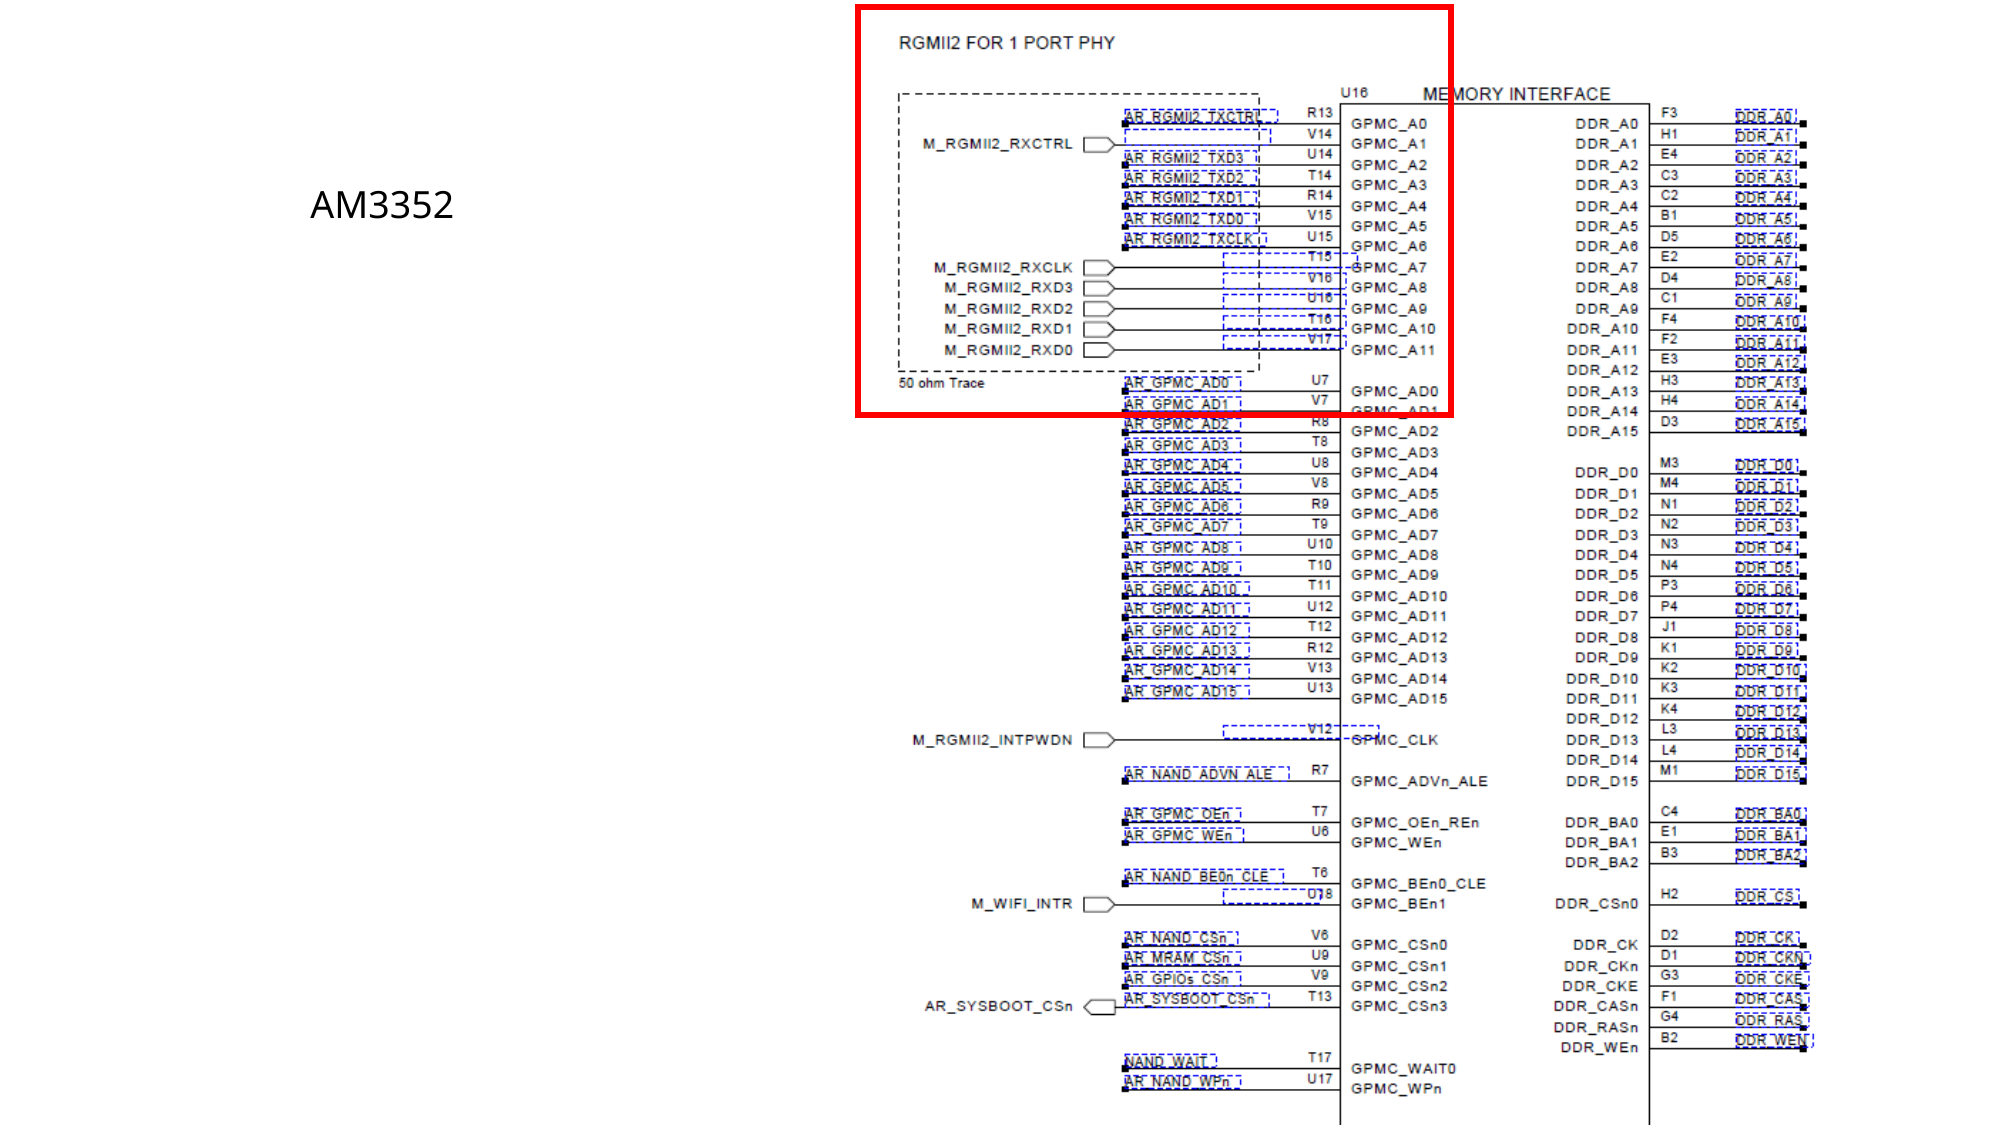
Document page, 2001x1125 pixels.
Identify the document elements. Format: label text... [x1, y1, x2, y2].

text_box AM3352 [295, 173, 470, 234]
picture [857, 8, 1864, 1125]
